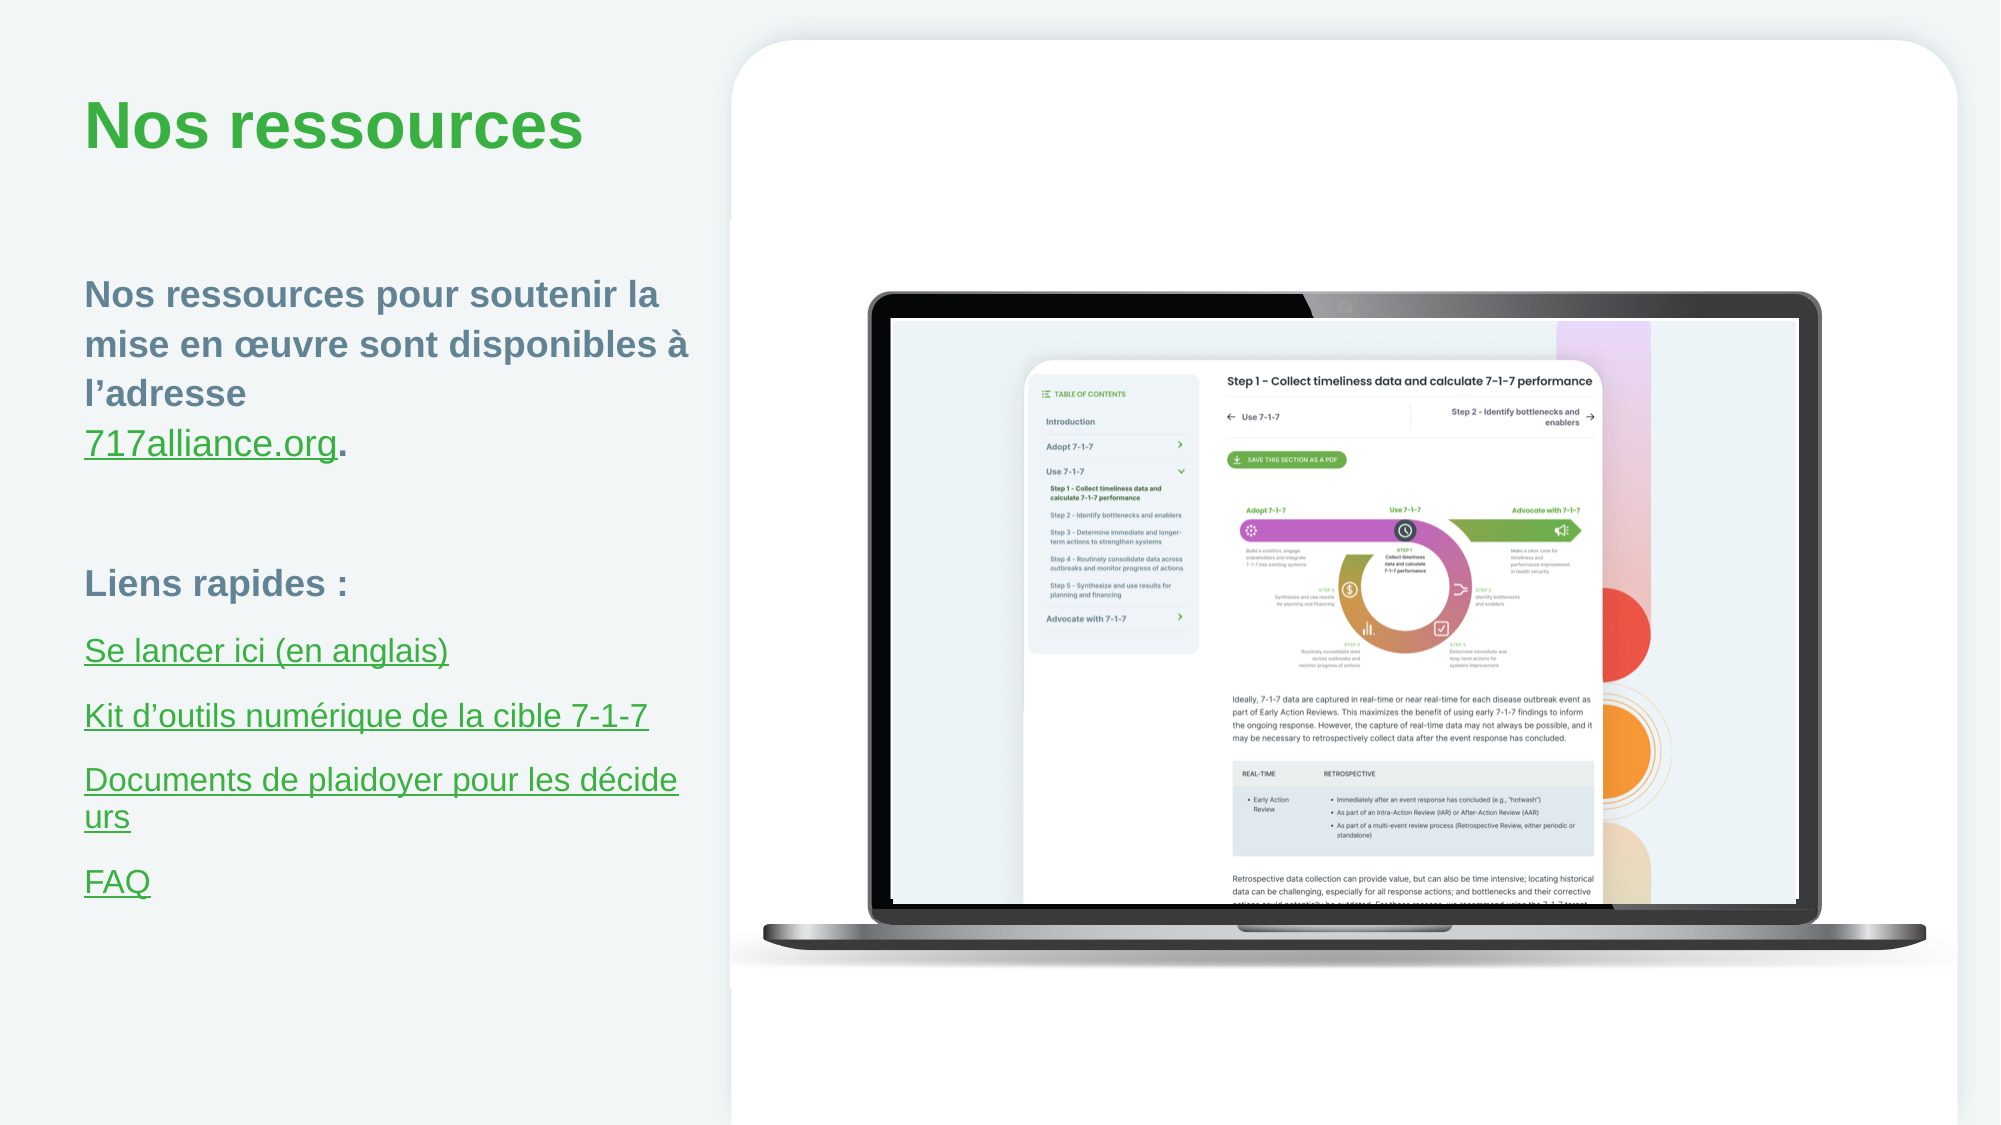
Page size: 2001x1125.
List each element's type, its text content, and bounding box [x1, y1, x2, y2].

title Nos ressources [69, 65, 638, 170]
list Nos ressources pour soutenir la mise en œuvre sont disponibles à l’adresse 717alliance.org. Liens rapides : Se lancer ici (en anglais) Kit d’outils numérique de la cible 7-1-7 Documents de plaidoyer pour les décideurs FAQ [69, 258, 709, 1060]
picture [730, 221, 1957, 989]
